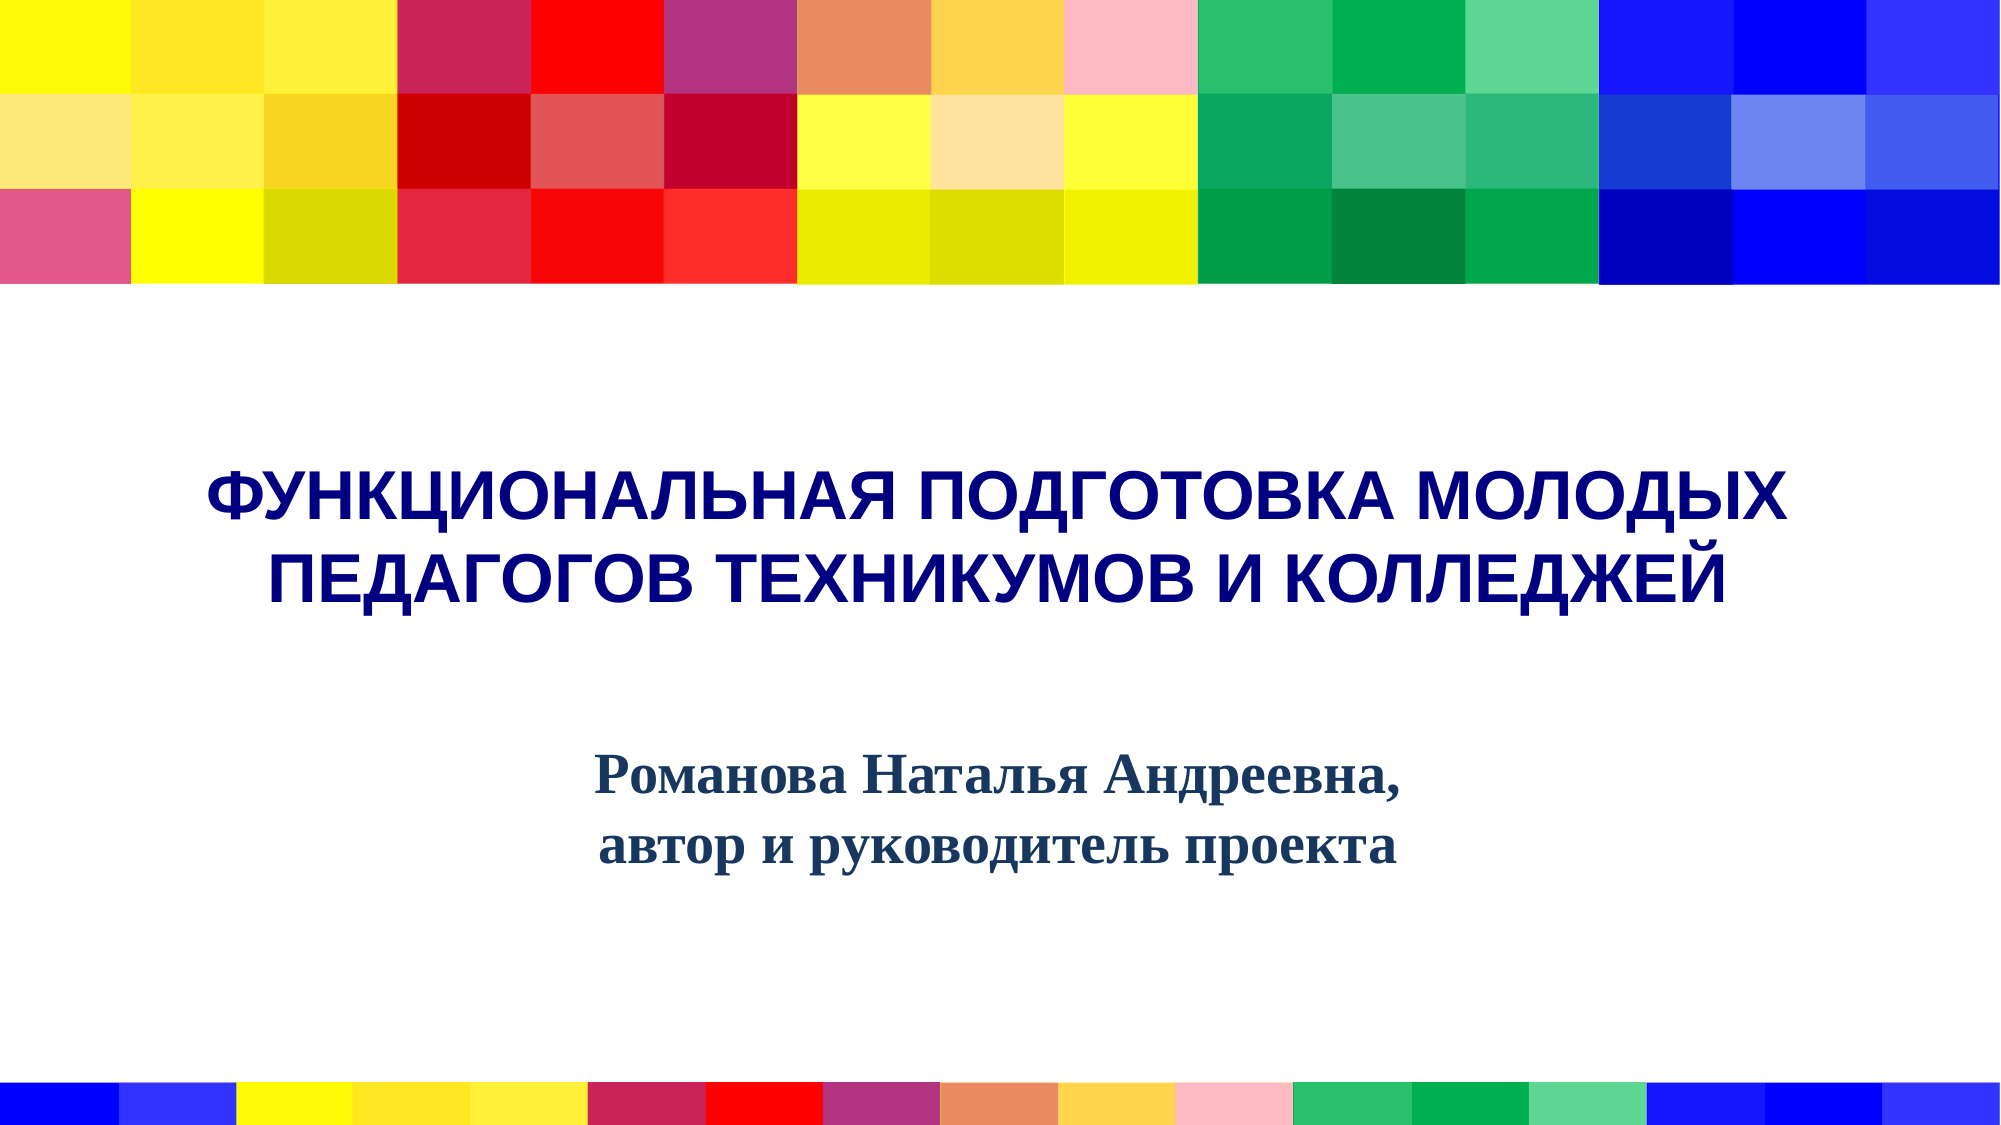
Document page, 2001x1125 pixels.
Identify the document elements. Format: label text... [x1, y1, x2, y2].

subtitle Романова Наталья Андреевна, автор и руководитель проекта [335, 727, 1661, 894]
title ФУНКЦИОНАЛЬНАЯ ПОДГОТОВКА МОЛОДЫХ ПЕДАГОГОВ ТЕХНИКУМОВ И КОЛЛЕДЖЕЙ [178, 403, 1818, 663]
